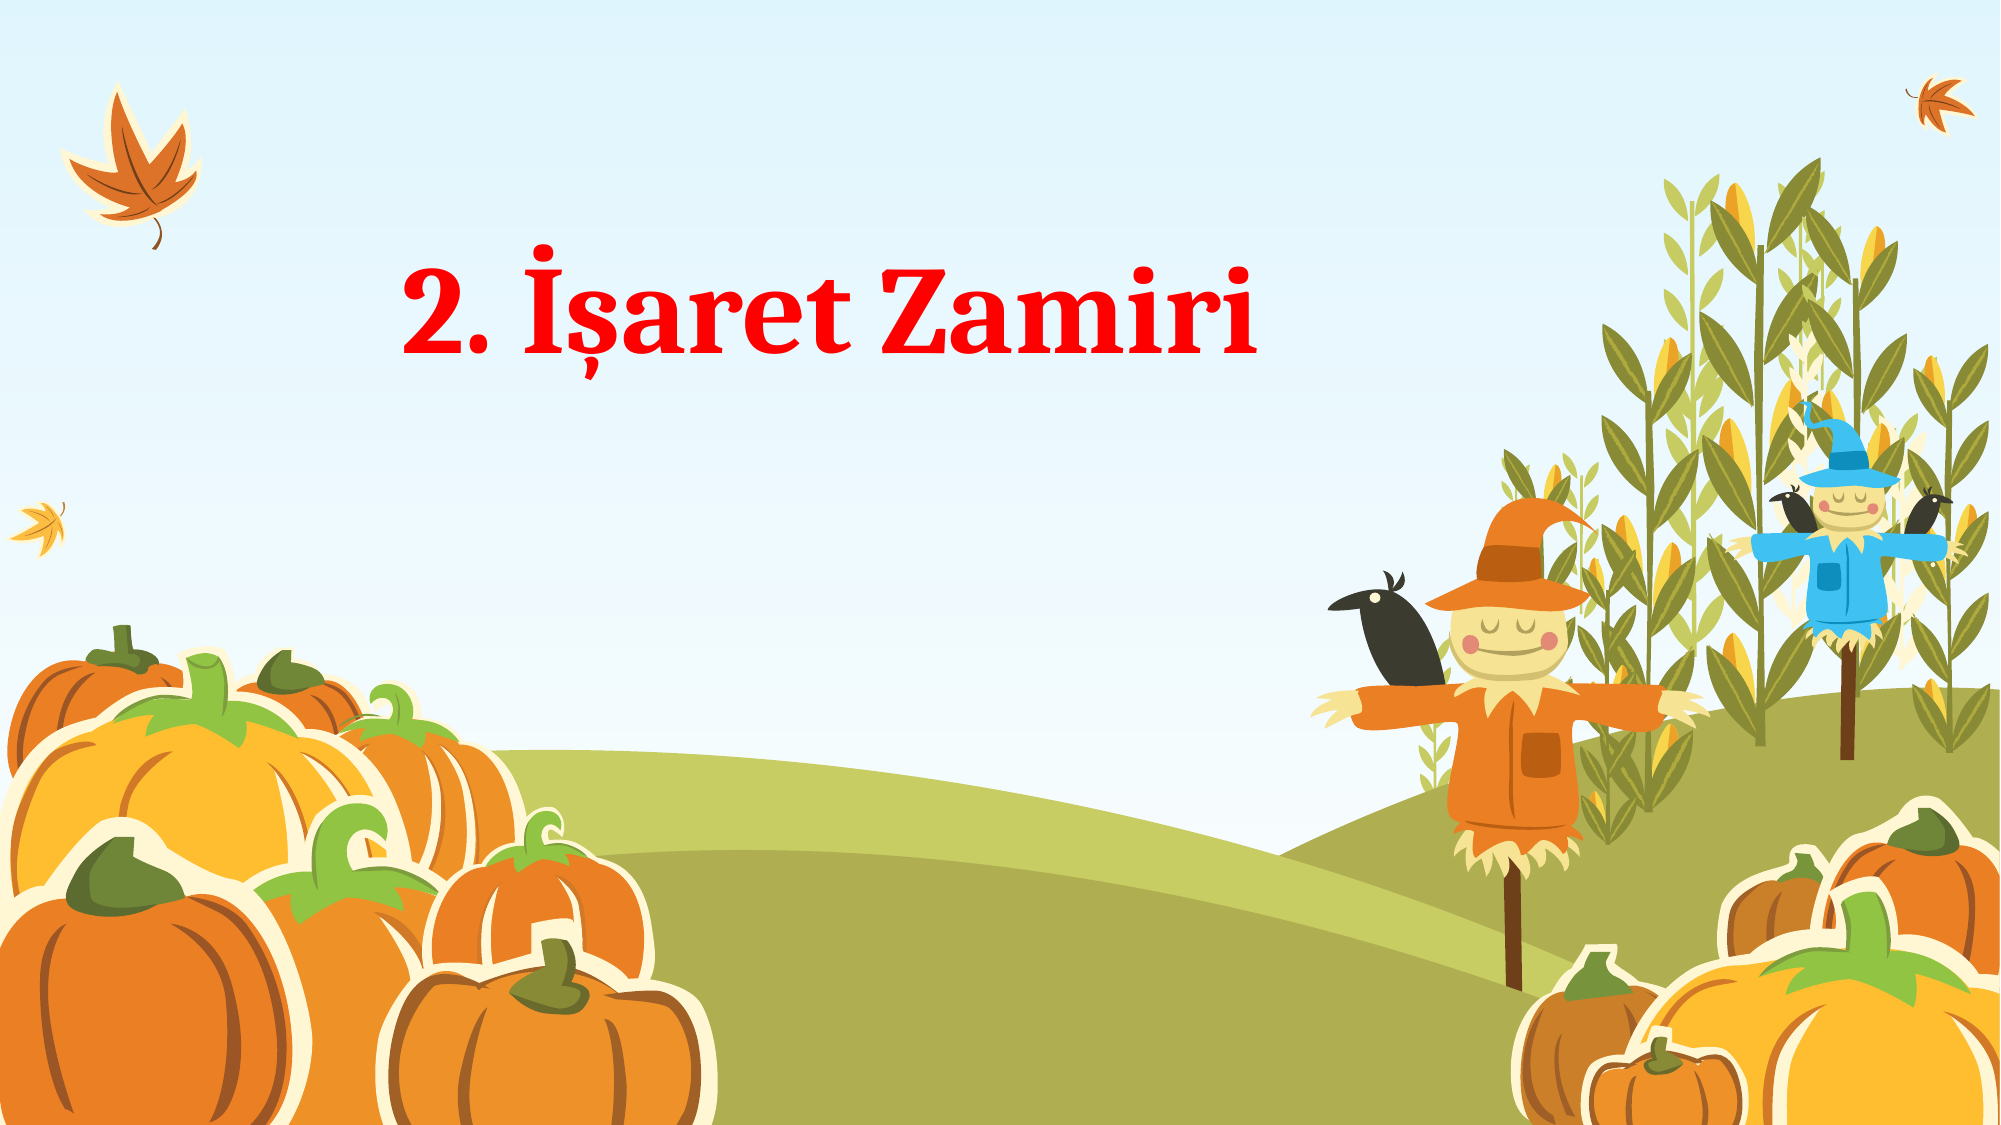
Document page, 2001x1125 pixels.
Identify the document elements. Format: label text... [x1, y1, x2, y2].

title 2. İşaret Zamiri [333, 135, 1328, 492]
